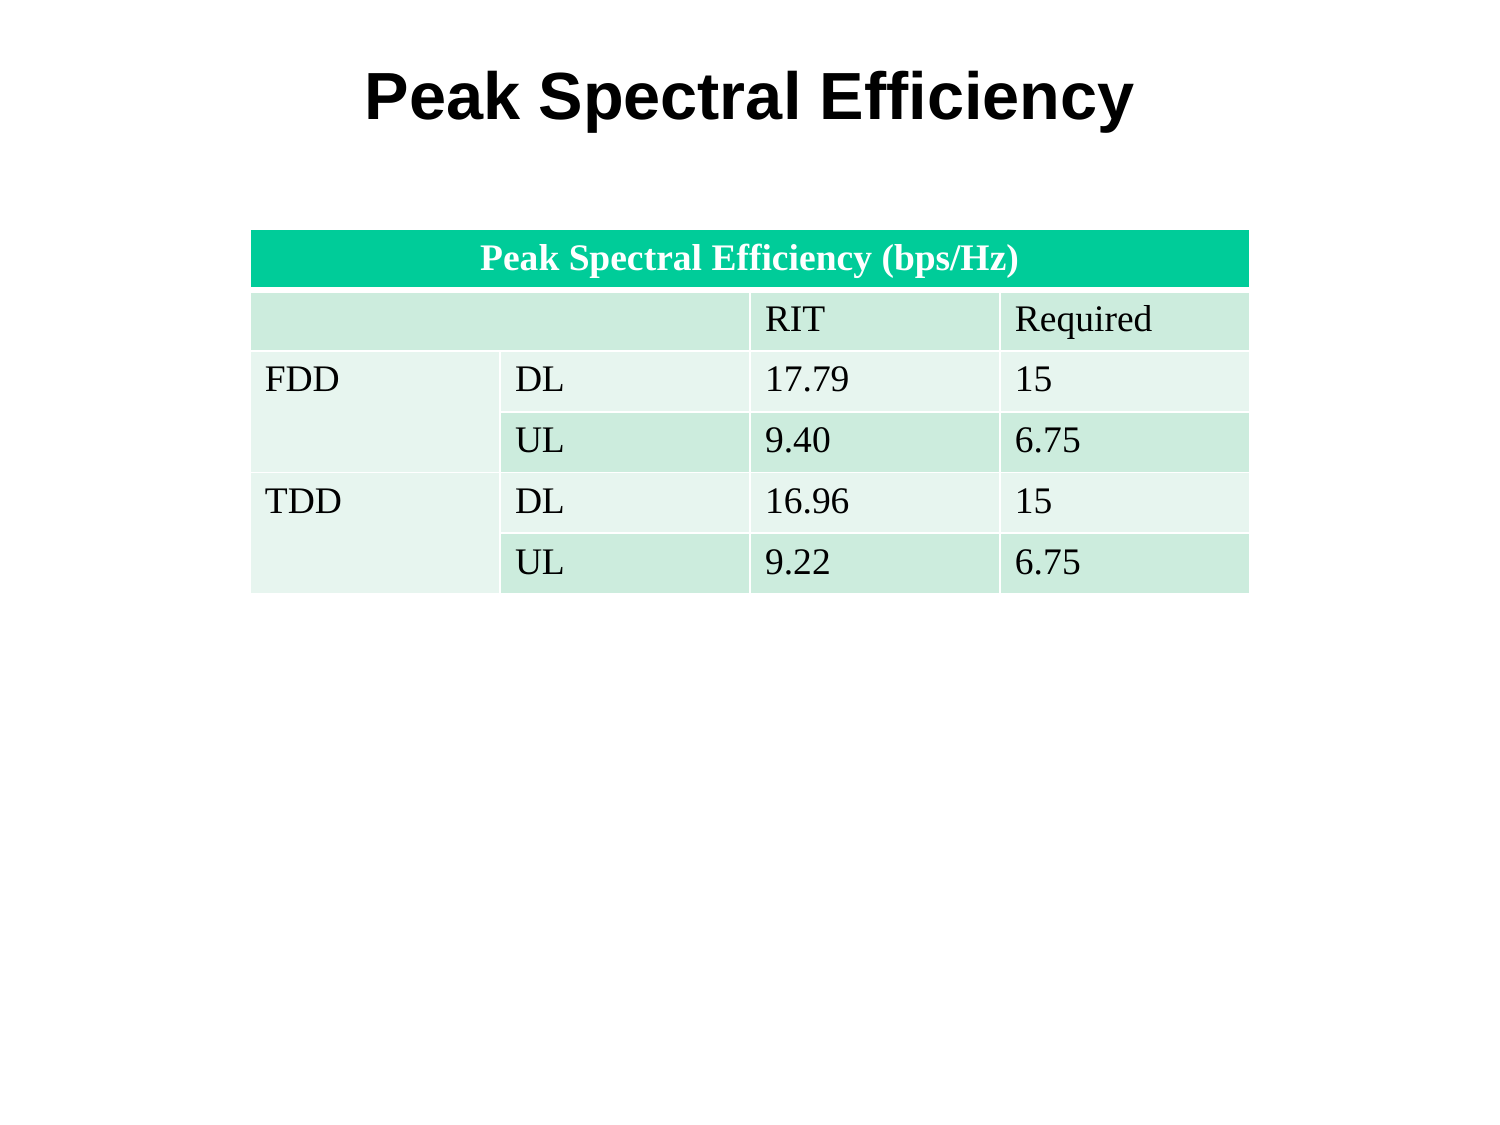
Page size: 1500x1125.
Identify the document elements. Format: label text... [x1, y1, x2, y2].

table_cell DL [501, 352, 749, 411]
table_cell 15 [1001, 352, 1249, 411]
table_cell 9.40 [751, 413, 999, 472]
table_cell 6.75 [1001, 534, 1249, 593]
table_cell 16.96 [751, 473, 999, 532]
table_cell 17.79 [751, 352, 999, 411]
title Peak Spectral Efficiency [75, 45, 1425, 233]
table_cell Required [1001, 293, 1249, 350]
table_cell DL [501, 473, 749, 532]
table_cell RIT [751, 293, 999, 350]
table_cell UL [501, 534, 749, 593]
table_cell 6.75 [1001, 413, 1249, 472]
table_cell 9.22 [751, 534, 999, 593]
table_header Peak Spectral Efficiency (bps/Hz) [251, 230, 1249, 287]
table_cell UL [501, 413, 749, 472]
table_cell TDD [251, 473, 499, 593]
table_cell 15 [1001, 473, 1249, 532]
table_cell FDD [251, 352, 499, 472]
table_cell [251, 293, 749, 350]
